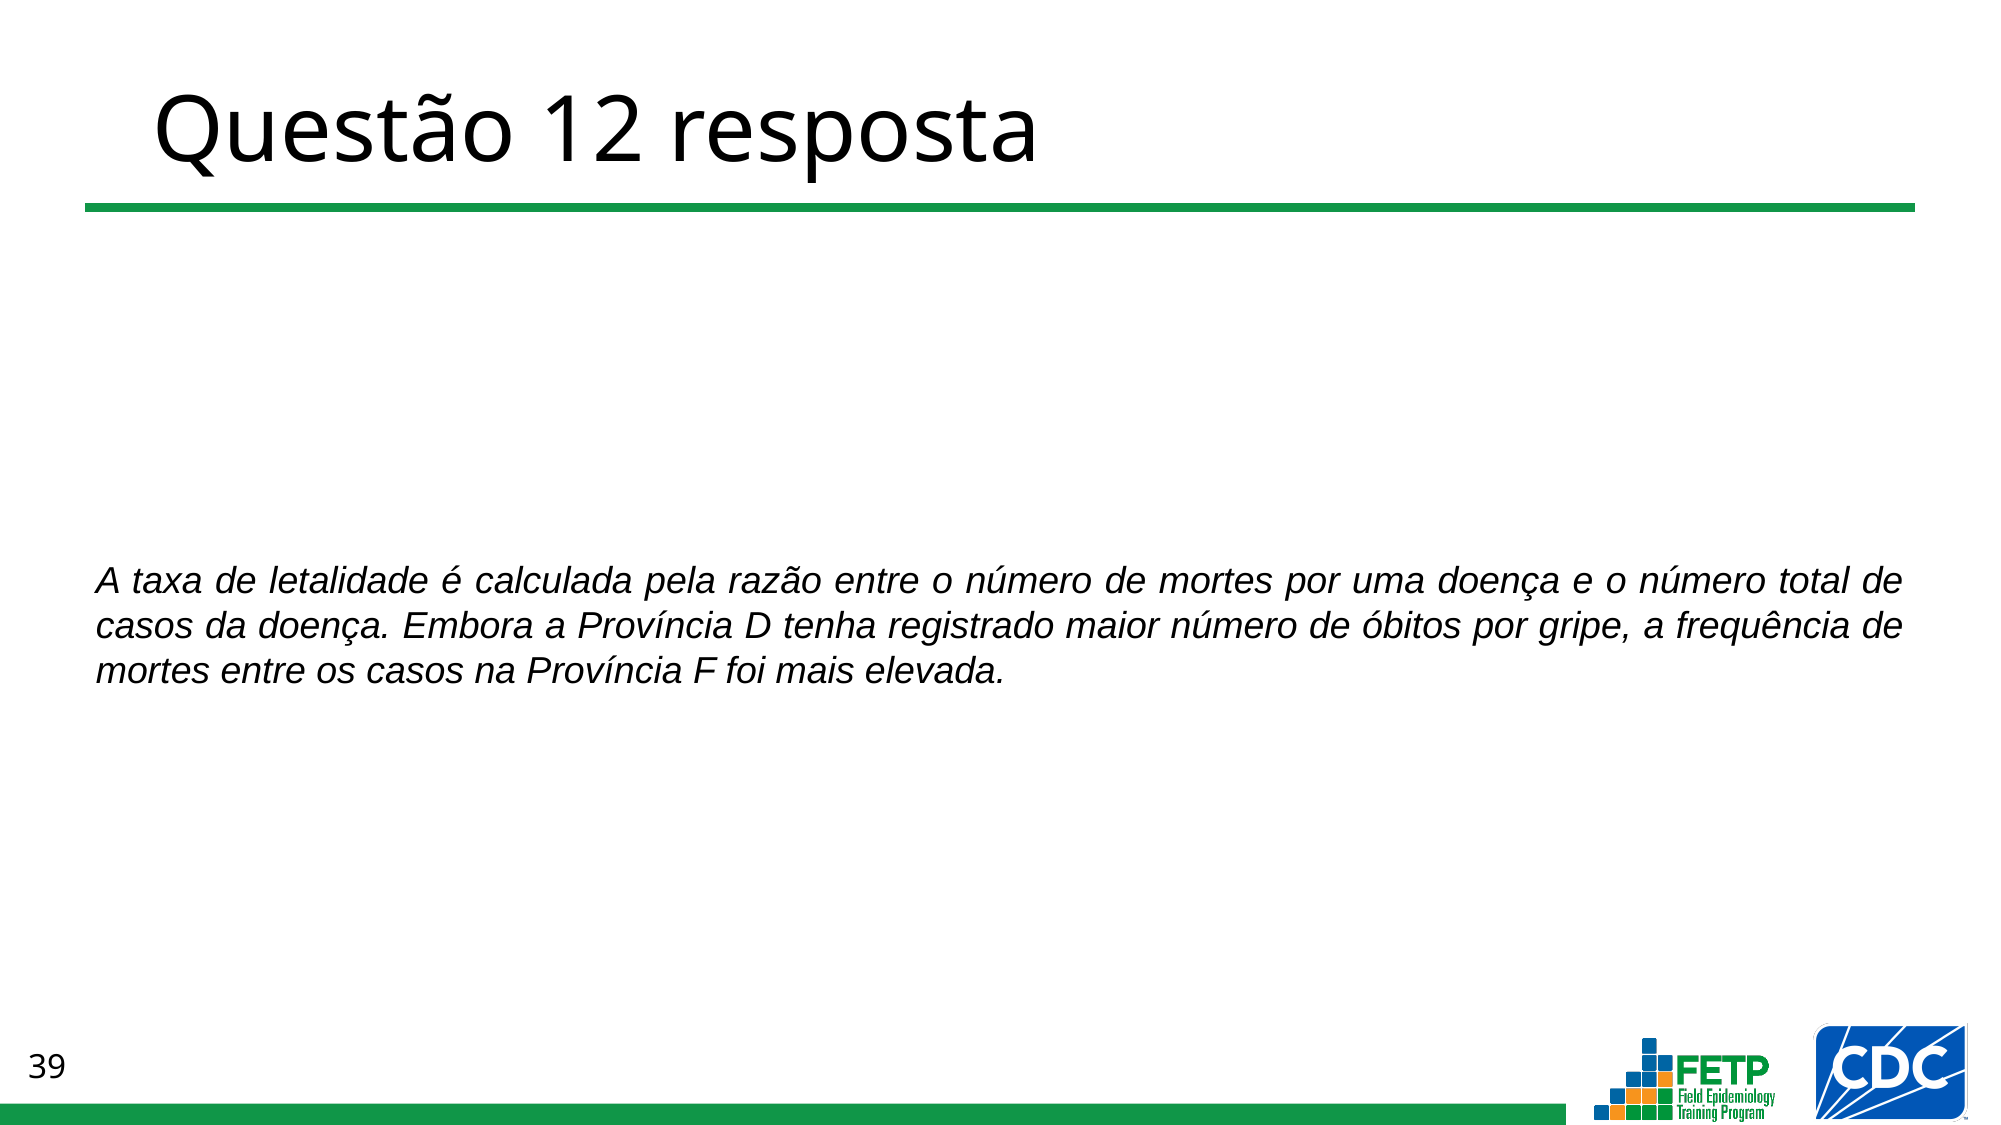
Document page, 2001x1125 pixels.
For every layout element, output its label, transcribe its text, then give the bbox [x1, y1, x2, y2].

list A taxa de letalidade é calculada pela razão entre o número de mortes por uma doença e o número total de casos da doença. Embora a Província D tenha registrado maior número de óbitos por gripe, a frequência de mortes entre os casos na Província F foi mais elevada. [81, 242, 1919, 1004]
title Questão 12 resposta [137, 75, 1863, 207]
picture [1813, 1023, 1968, 1122]
picture [1594, 1038, 1775, 1122]
